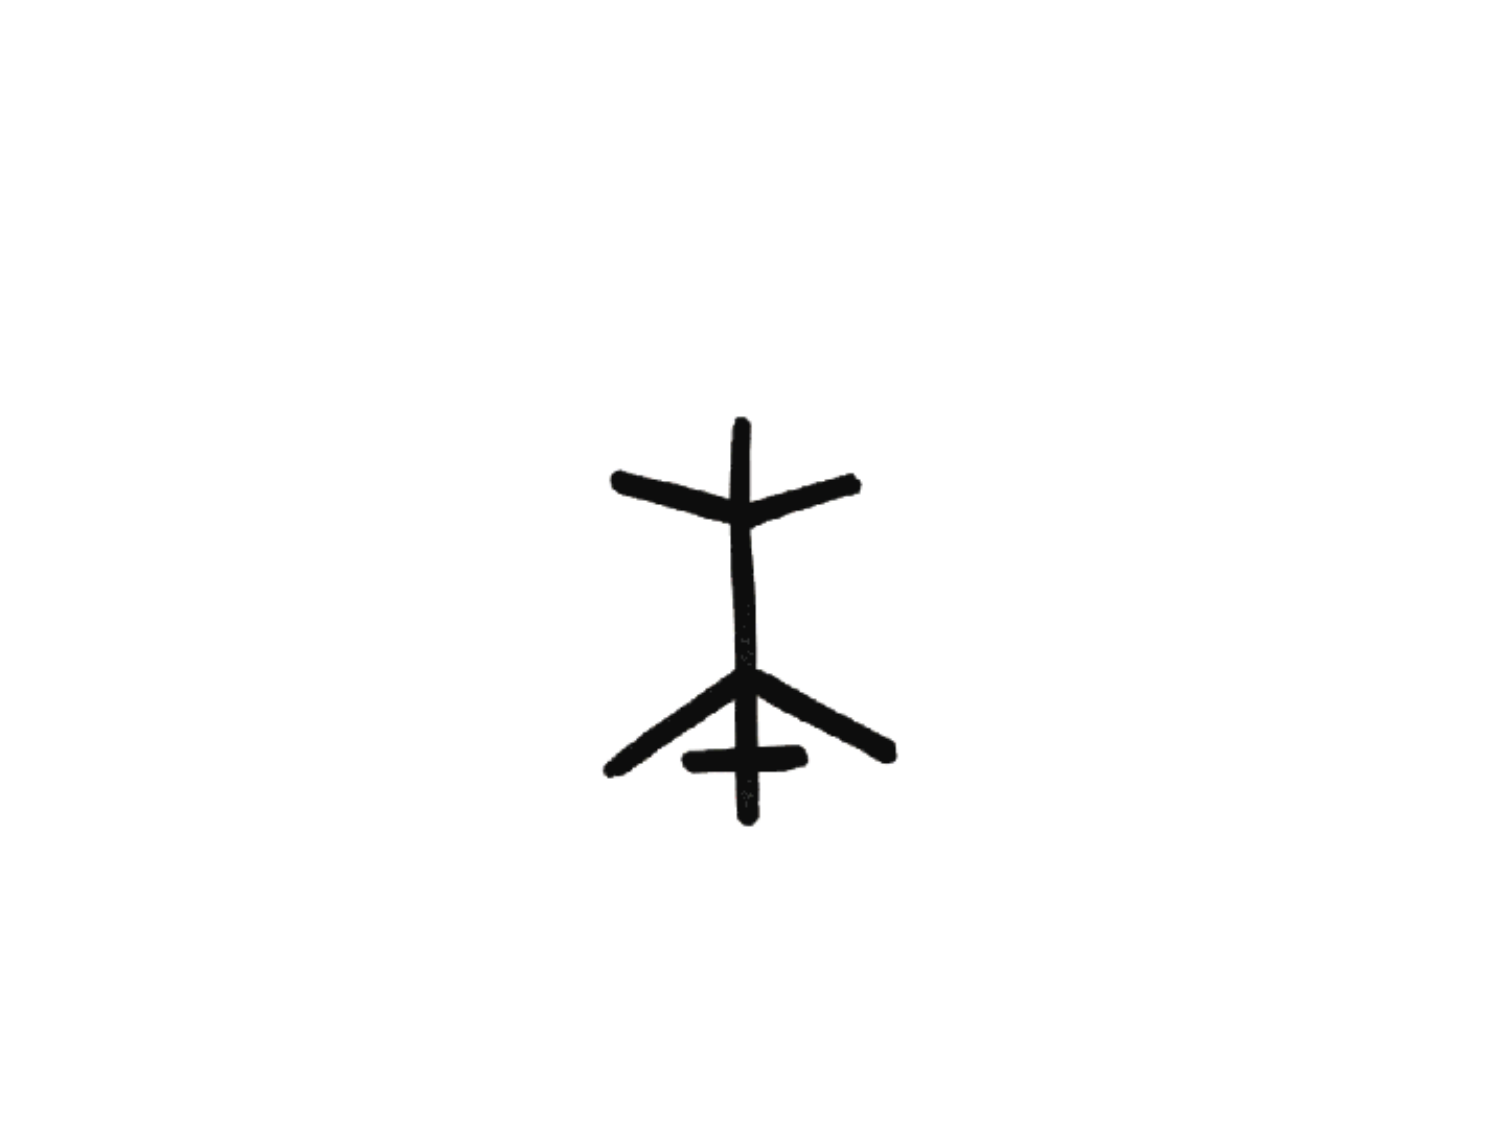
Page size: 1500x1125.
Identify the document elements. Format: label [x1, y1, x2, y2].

text_box [497, 244, 1003, 881]
